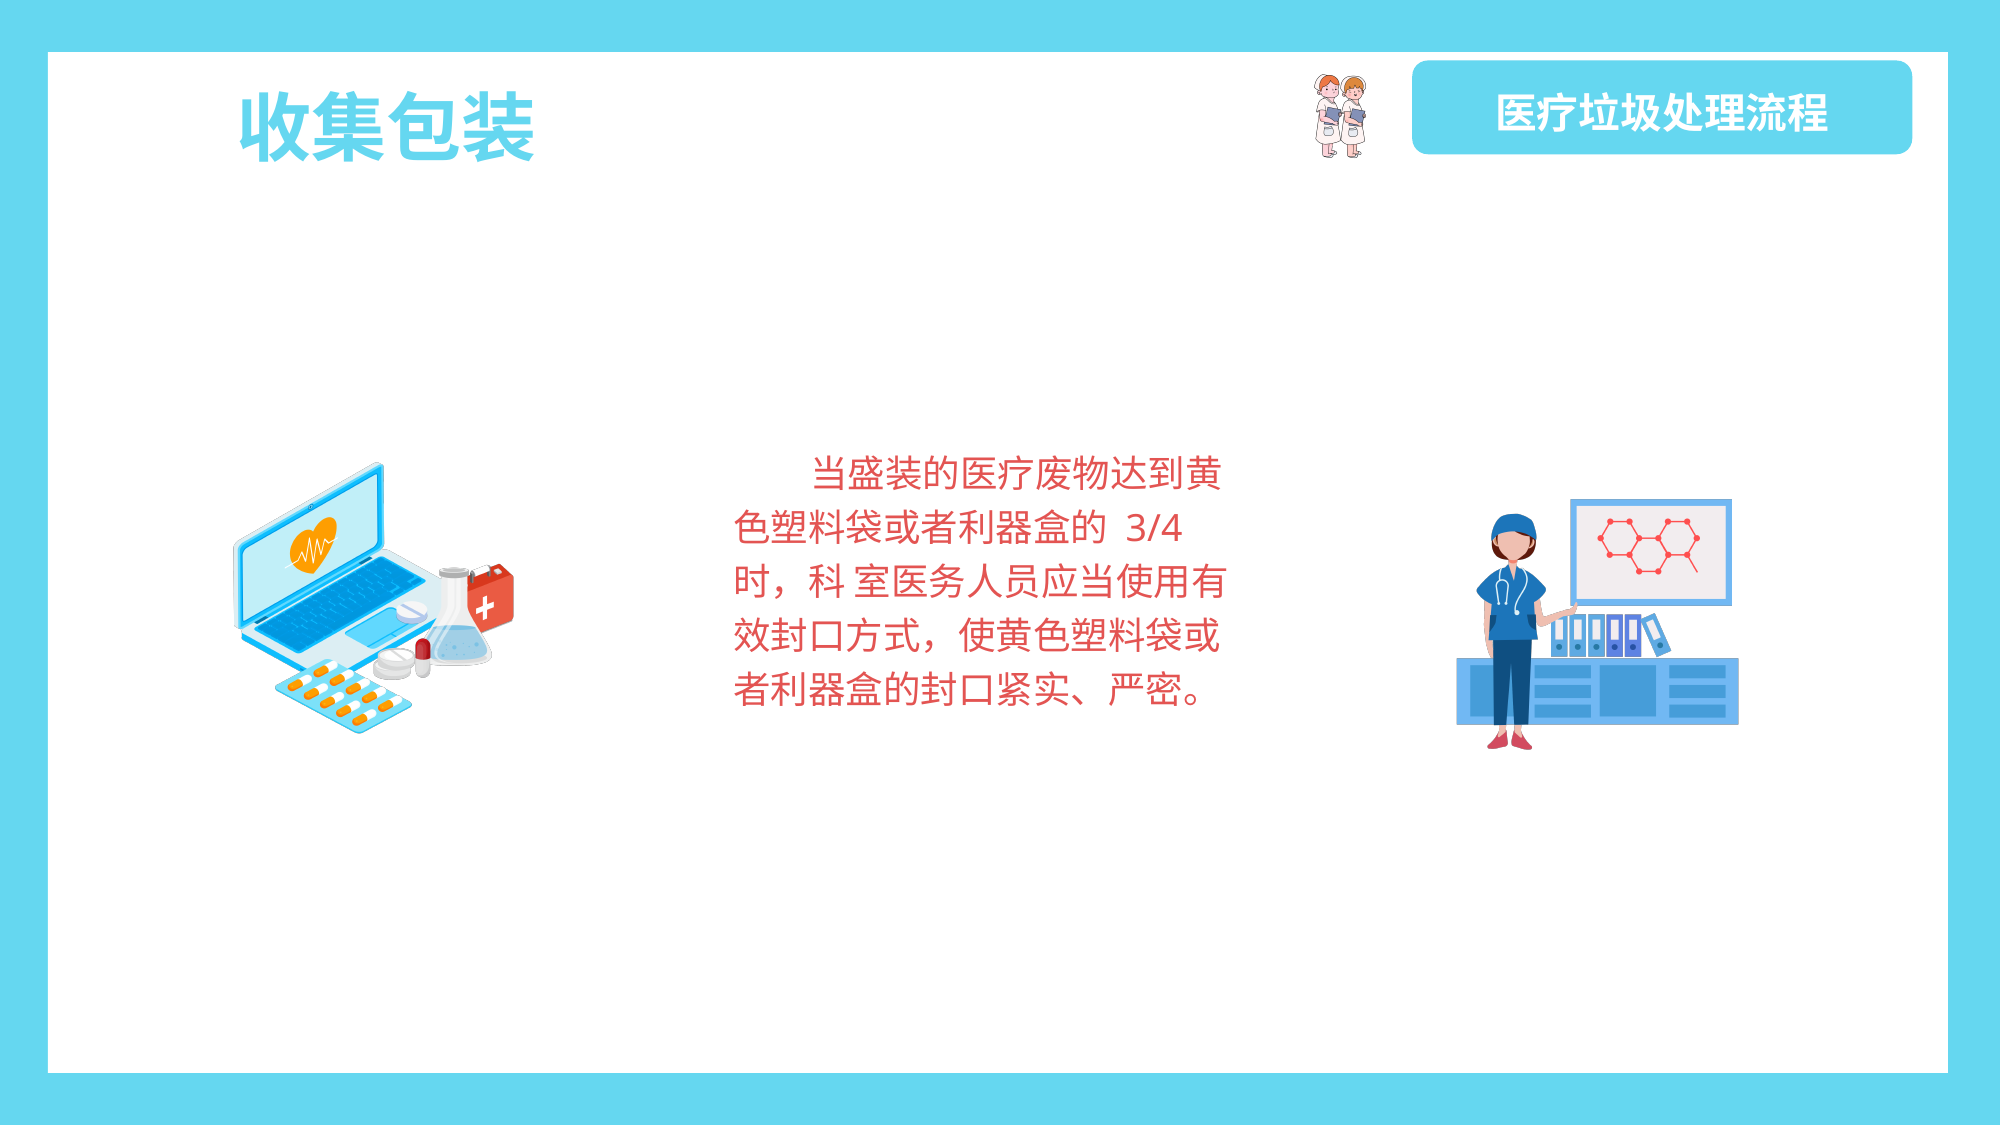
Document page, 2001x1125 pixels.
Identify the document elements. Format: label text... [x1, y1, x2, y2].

picture [1421, 433, 1776, 788]
text_box 医疗垃圾处理流程 [1411, 59, 1914, 156]
picture [196, 434, 551, 790]
picture [1272, 64, 1416, 167]
text_box 收集包装 [41, 54, 731, 178]
text_box 当盛装的医疗废物达到黄色塑料袋或者利器盒的 3/4 时，科 室医务人员应当使用有效封口方式，使黄色塑料袋或者利器盒的封口紧实、严密。 [718, 433, 1247, 719]
